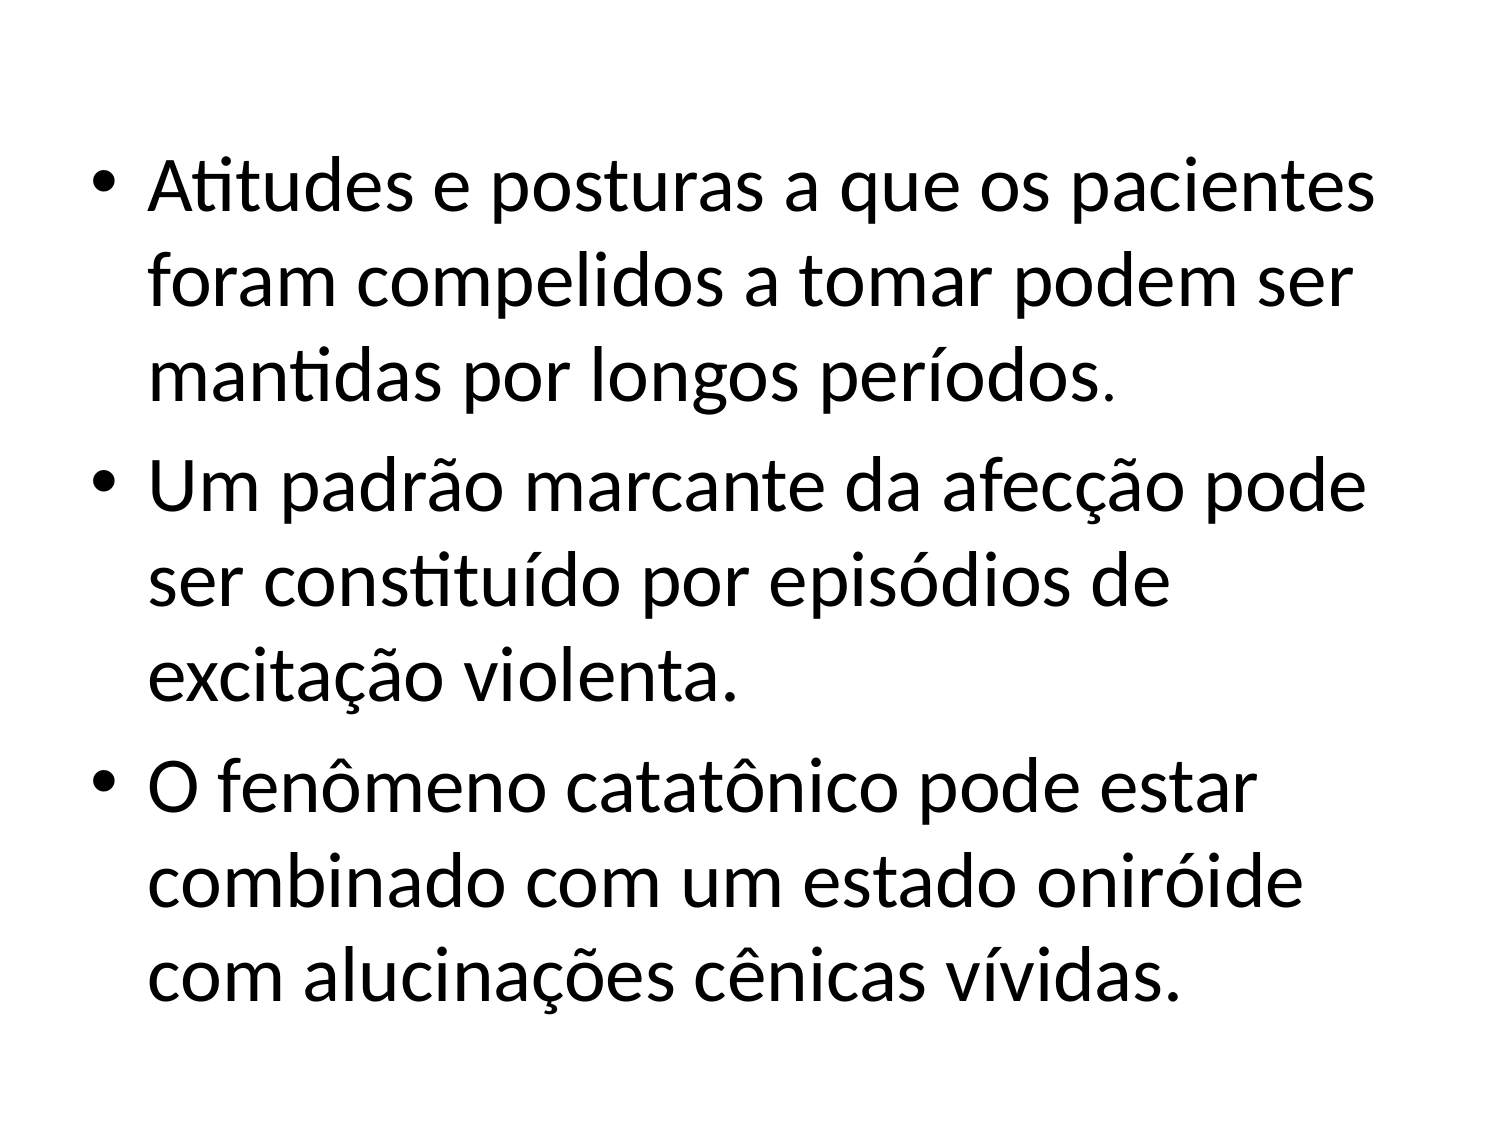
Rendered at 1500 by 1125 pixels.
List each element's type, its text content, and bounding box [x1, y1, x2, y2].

list Atitudes e posturas a que os pacientes foram compelidos a tomar podem ser mantidas por longos períodos. Um padrão marcante da afecção pode ser constituído por episódios de excitação violenta. O fenômeno catatônico pode estar combinado com um estado oniróide com alucinações cênicas vívidas. [75, 125, 1438, 1038]
